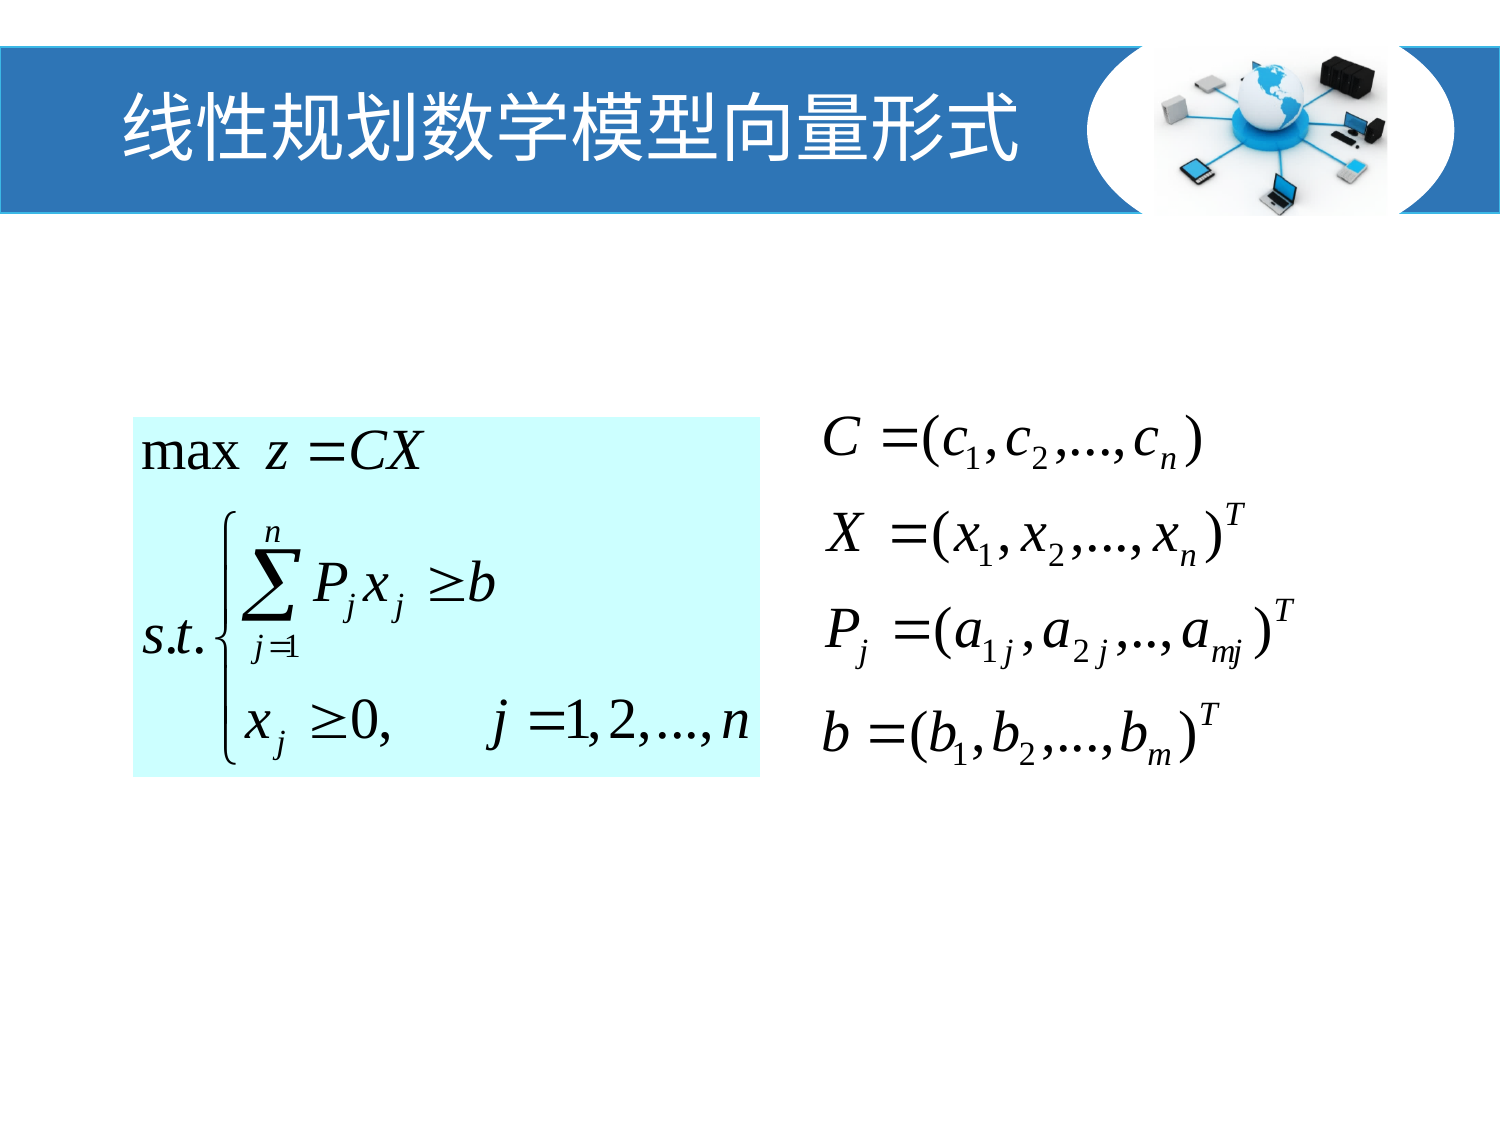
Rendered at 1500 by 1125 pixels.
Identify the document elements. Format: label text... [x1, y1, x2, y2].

picture [1154, 46, 1388, 216]
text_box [132, 417, 761, 777]
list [814, 398, 1311, 778]
title 线性规划数学模型向量形式 [105, 50, 1060, 214]
